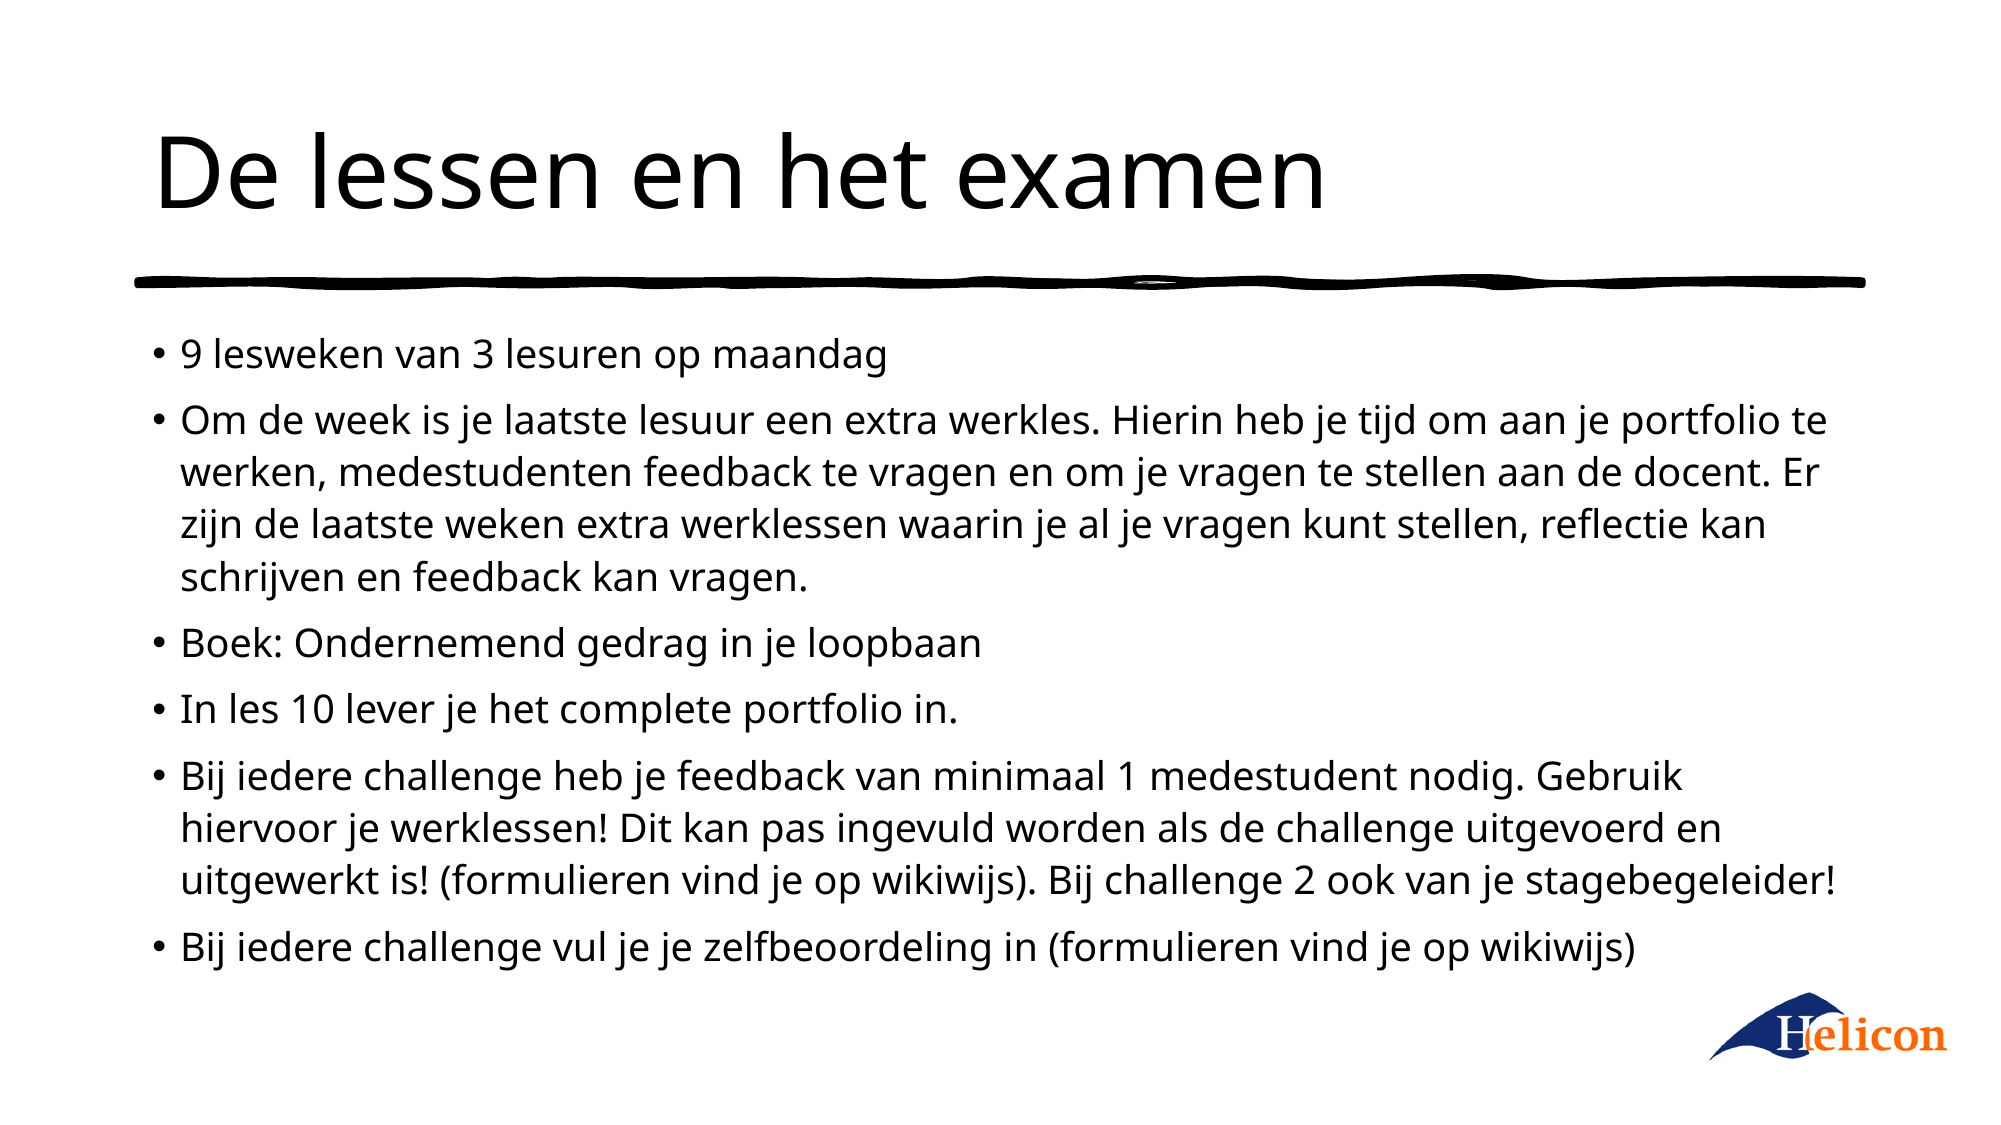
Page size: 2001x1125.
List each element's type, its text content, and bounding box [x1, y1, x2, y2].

title De lessen en het examen [137, 59, 1863, 278]
list 9 lesweken van 3 lesuren op maandag Om de week is je laatste lesuur een extra werkles. Hierin heb je tijd om aan je portfolio te werken, medestudenten feedback te vragen en om je vragen te stellen aan de docent. Er zijn de laatste weken extra werklessen waarin je al je vragen kunt stellen, reflectie kan schrijven en feedback kan vragen. Boek: Ondernemend gedrag in je loopbaan In les 10 lever je het complete portfolio in. Bij iedere challenge heb je feedback van minimaal 1 medestudent nodig. Gebruik hiervoor je werklessen! Dit kan pas ingevuld worden als de challenge uitgevoerd en uitgewerkt is! (formulieren vind je op wikiwijs). Bij challenge 2 ook van je stagebegeleider! Bij iedere challenge vul je je zelfbeoordeling in (formulieren vind je op wikiwijs) [137, 316, 1863, 1014]
picture [1671, 952, 2000, 1125]
